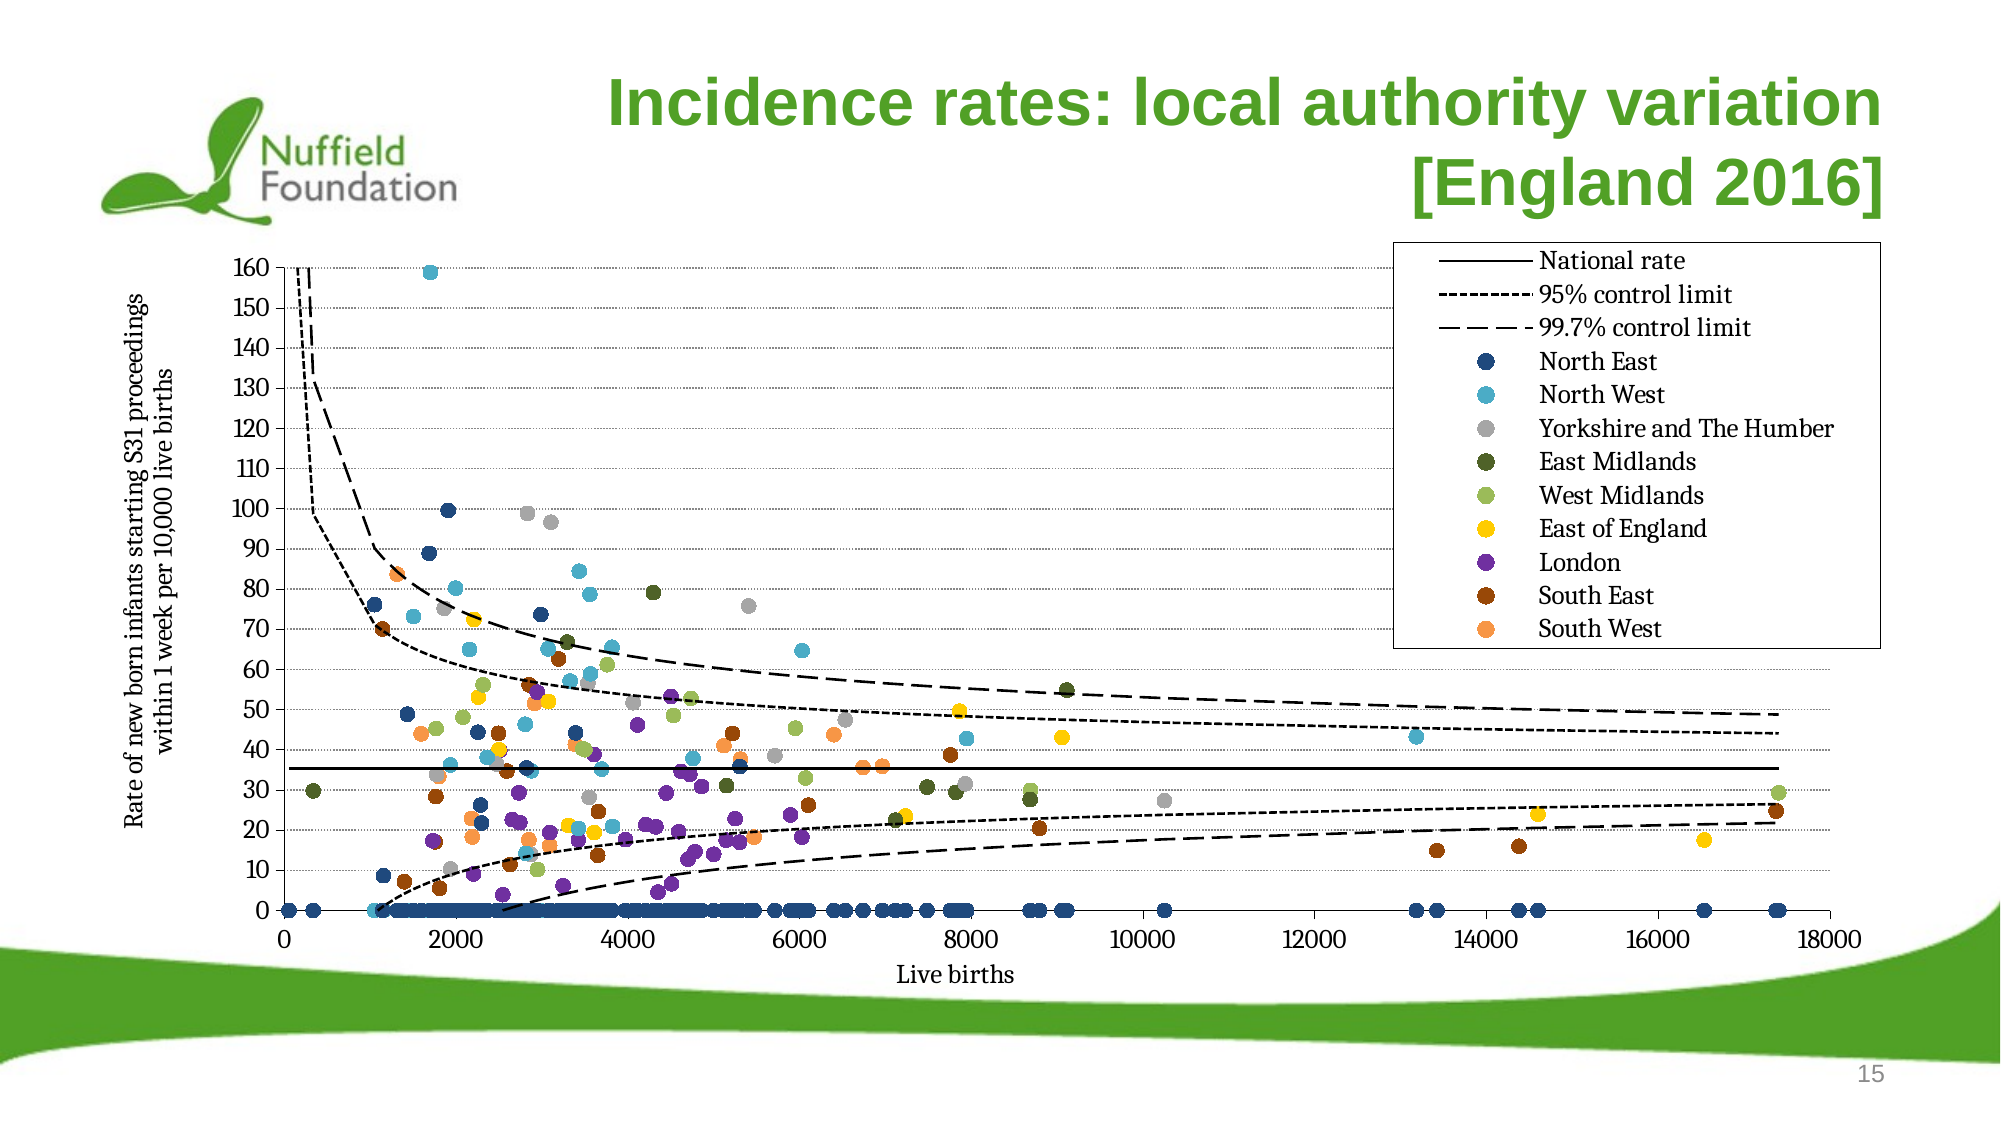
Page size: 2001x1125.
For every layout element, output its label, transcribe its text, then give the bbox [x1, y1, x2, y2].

title Incidence rates: local authority variation [England 2016] [99, 44, 1901, 232]
chart [99, 232, 1901, 1000]
picture [0, 0, 2001, 1125]
slide_number 15 [1433, 1042, 1900, 1103]
